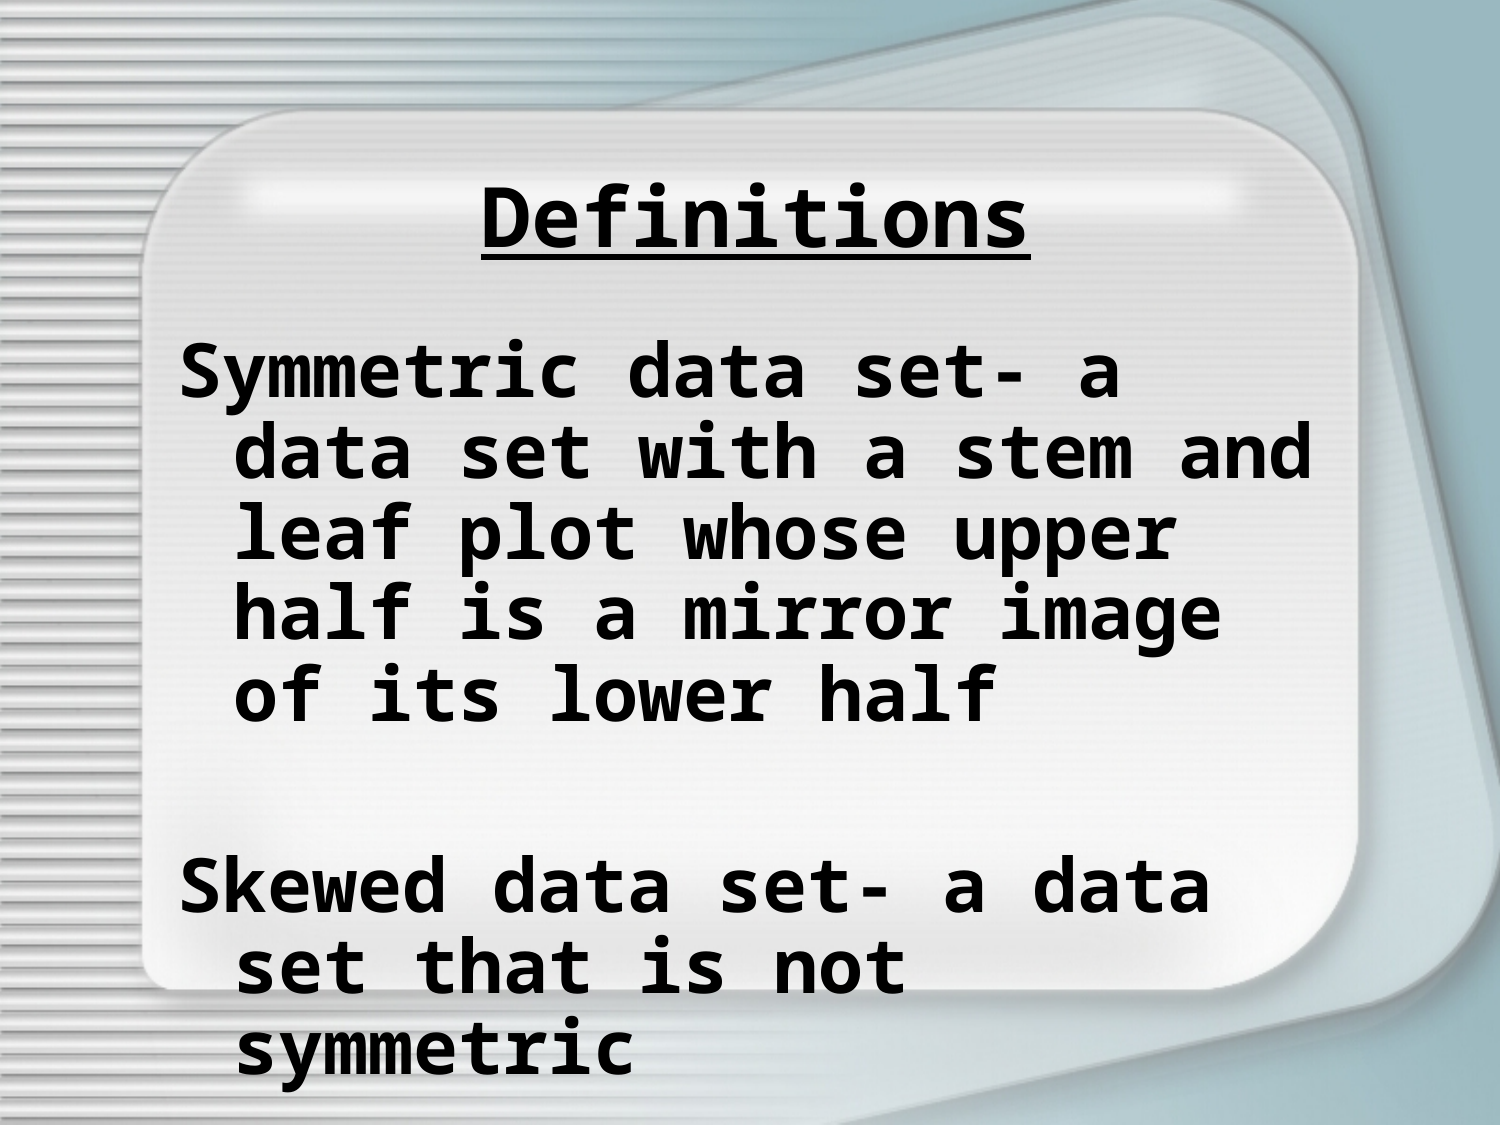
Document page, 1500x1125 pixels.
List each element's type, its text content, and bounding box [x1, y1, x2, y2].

title Definitions [187, 125, 1325, 304]
list Symmetric data set- a data set with a stem and leaf plot whose upper half is a mirror image of its lower half Skewed data set- a data set that is not symmetric [162, 324, 1350, 1000]
picture [0, 0, 1500, 1125]
